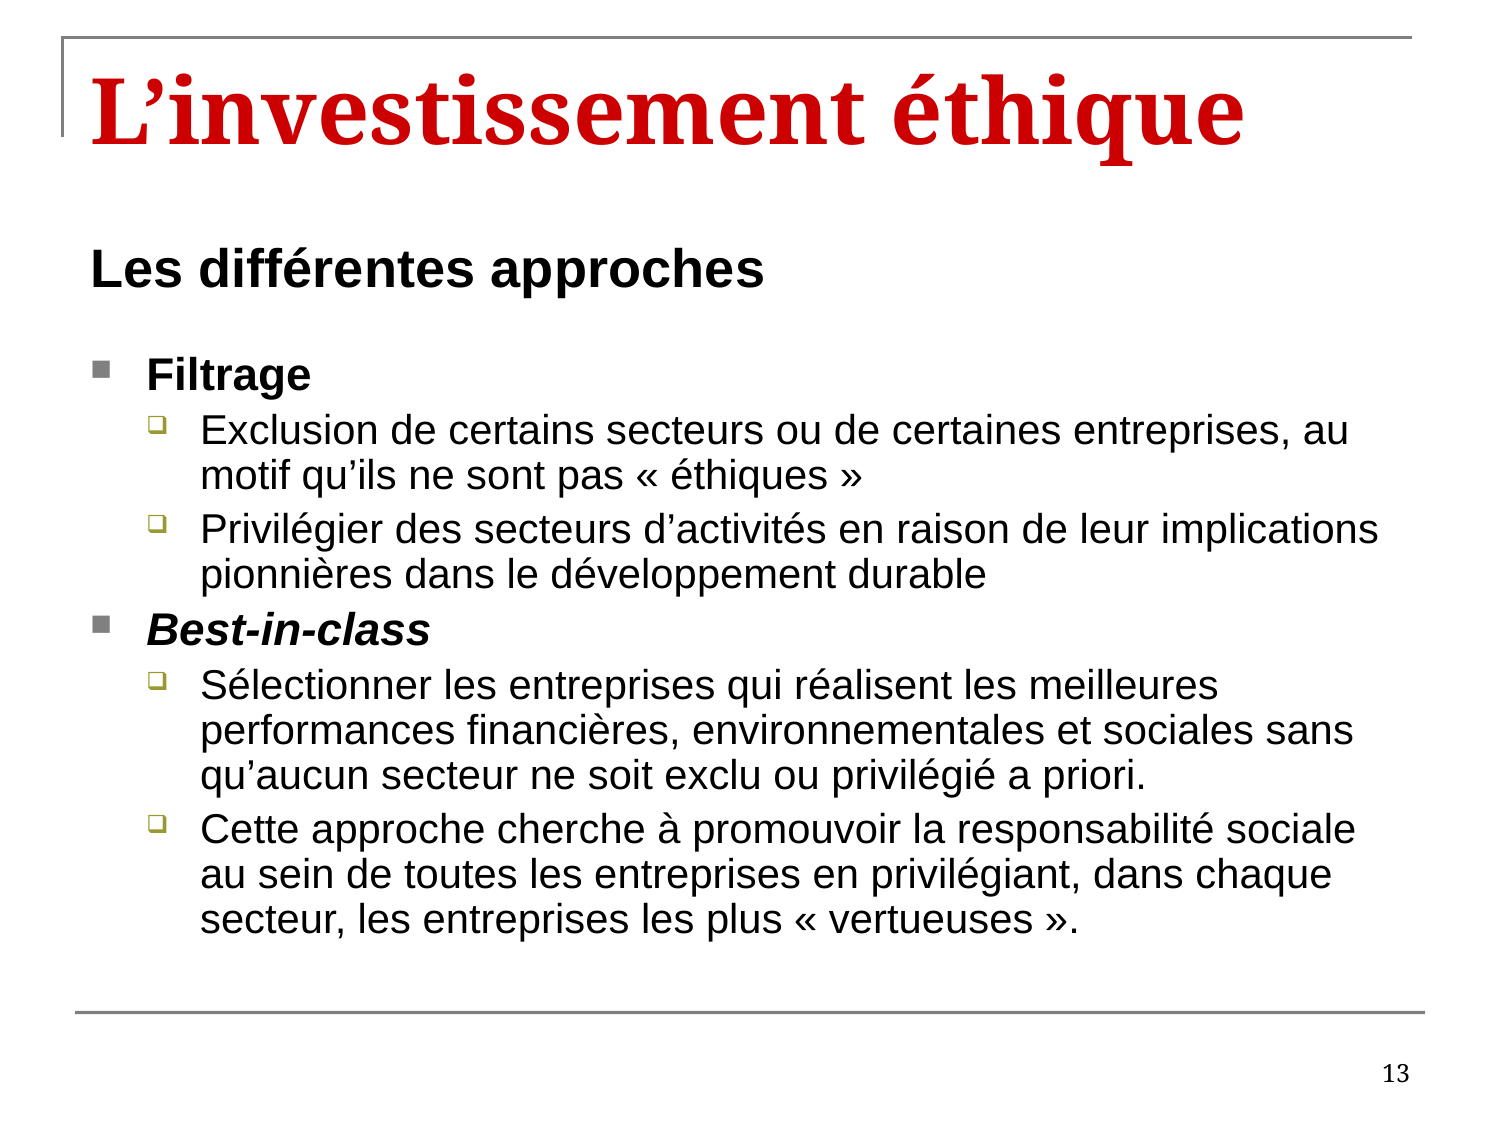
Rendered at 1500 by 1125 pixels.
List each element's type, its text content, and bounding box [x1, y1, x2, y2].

slide_number 13 [1074, 1024, 1425, 1100]
list Les différentes approches Filtrage Exclusion de certains secteurs ou de certaines entreprises, au motif qu’ils ne sont pas « éthiques » Privilégier des secteurs d’activités en raison de leur implications pionnières dans le développement durable Best-in-class Sélectionner les entreprises qui réalisent les meilleures performances financières, environnementales et sociales sans qu’aucun secteur ne soit exclu ou privilégié a priori. Cette approche cherche à promouvoir la responsabilité sociale au sein de toutes les entreprises en privilégiant, dans chaque secteur, les entreprises les plus « vertueuses ». [75, 233, 1425, 1006]
title L’investissement éthique [75, 45, 1425, 233]
